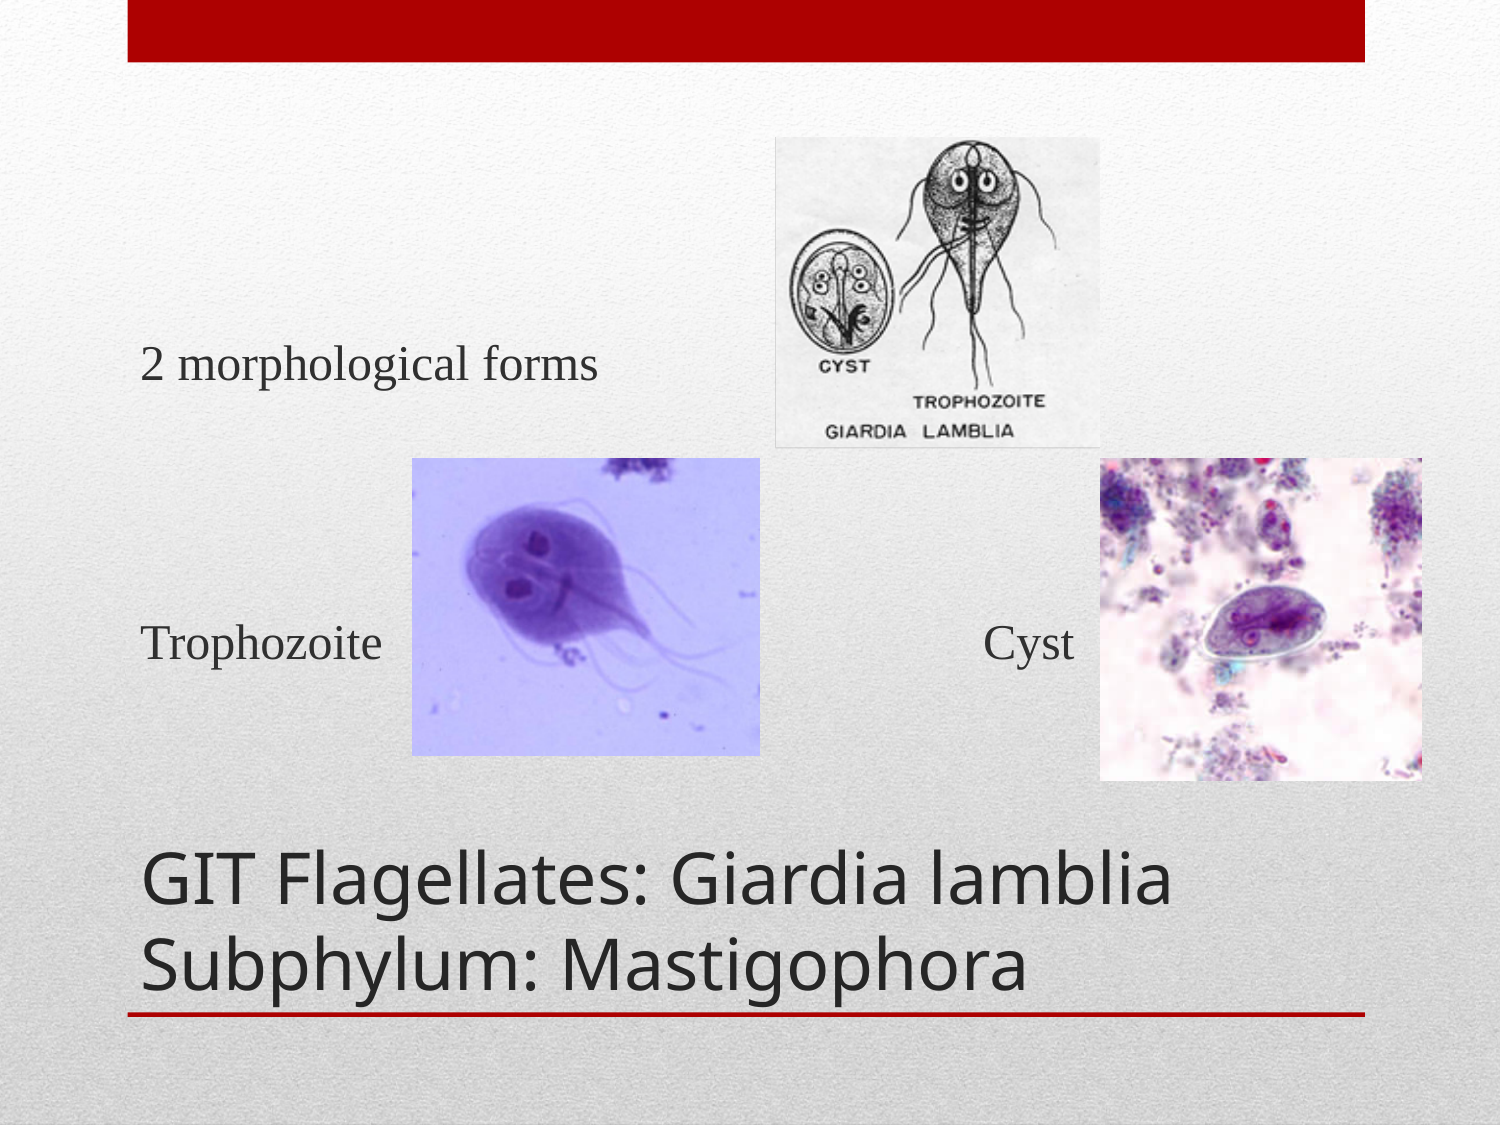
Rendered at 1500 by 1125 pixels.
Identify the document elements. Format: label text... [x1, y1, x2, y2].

picture [1099, 457, 1423, 782]
picture [411, 457, 761, 757]
list 2 morphological forms Trophozoite Cyst [125, 112, 1363, 750]
picture [774, 136, 1101, 451]
title GIT Flagellates: Giardia lamblia Subphylum: Mastigophora [125, 750, 1238, 1013]
